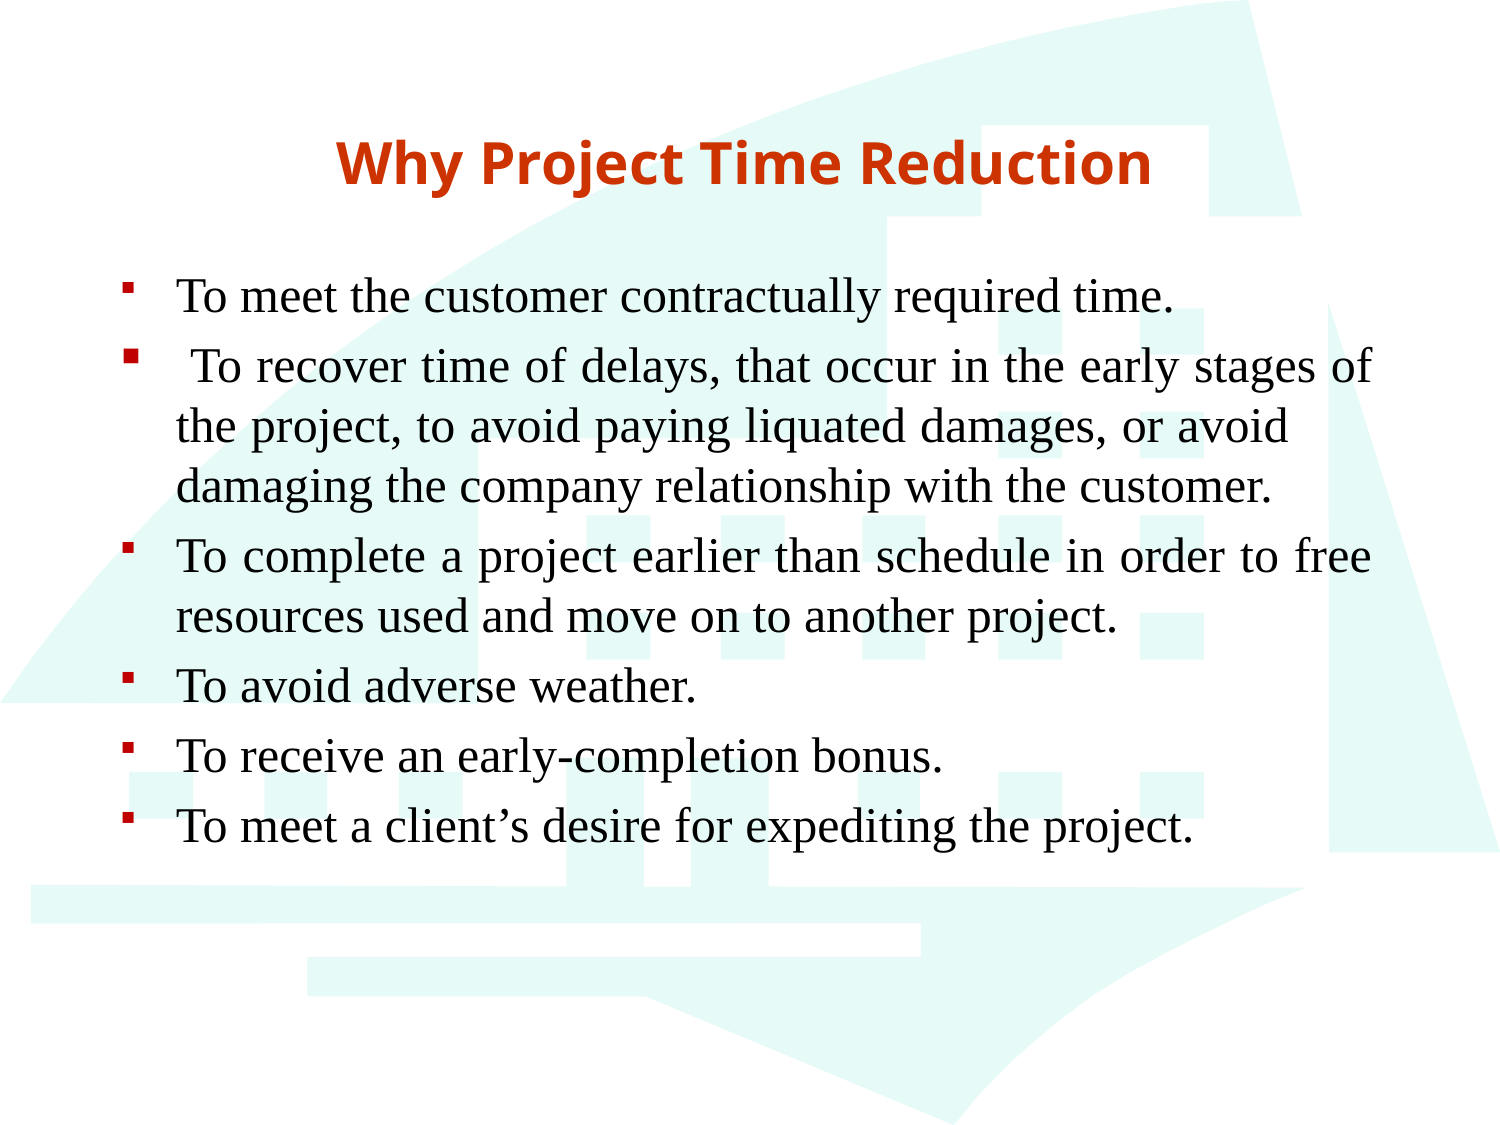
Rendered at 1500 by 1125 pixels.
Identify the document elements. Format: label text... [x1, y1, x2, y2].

list To meet the customer contractually required time. To recover time of delays, that occur in the early stages of the project, to avoid paying liquated damages, or avoid damaging the company relationship with the customer. To complete a project earlier than schedule in order to free resources used and move on to another project. To avoid adverse weather. To receive an early-completion bonus. To meet a client’s desire for expediting the project. [104, 255, 1403, 929]
text_box Why Project Time Reduction [336, 125, 1247, 211]
